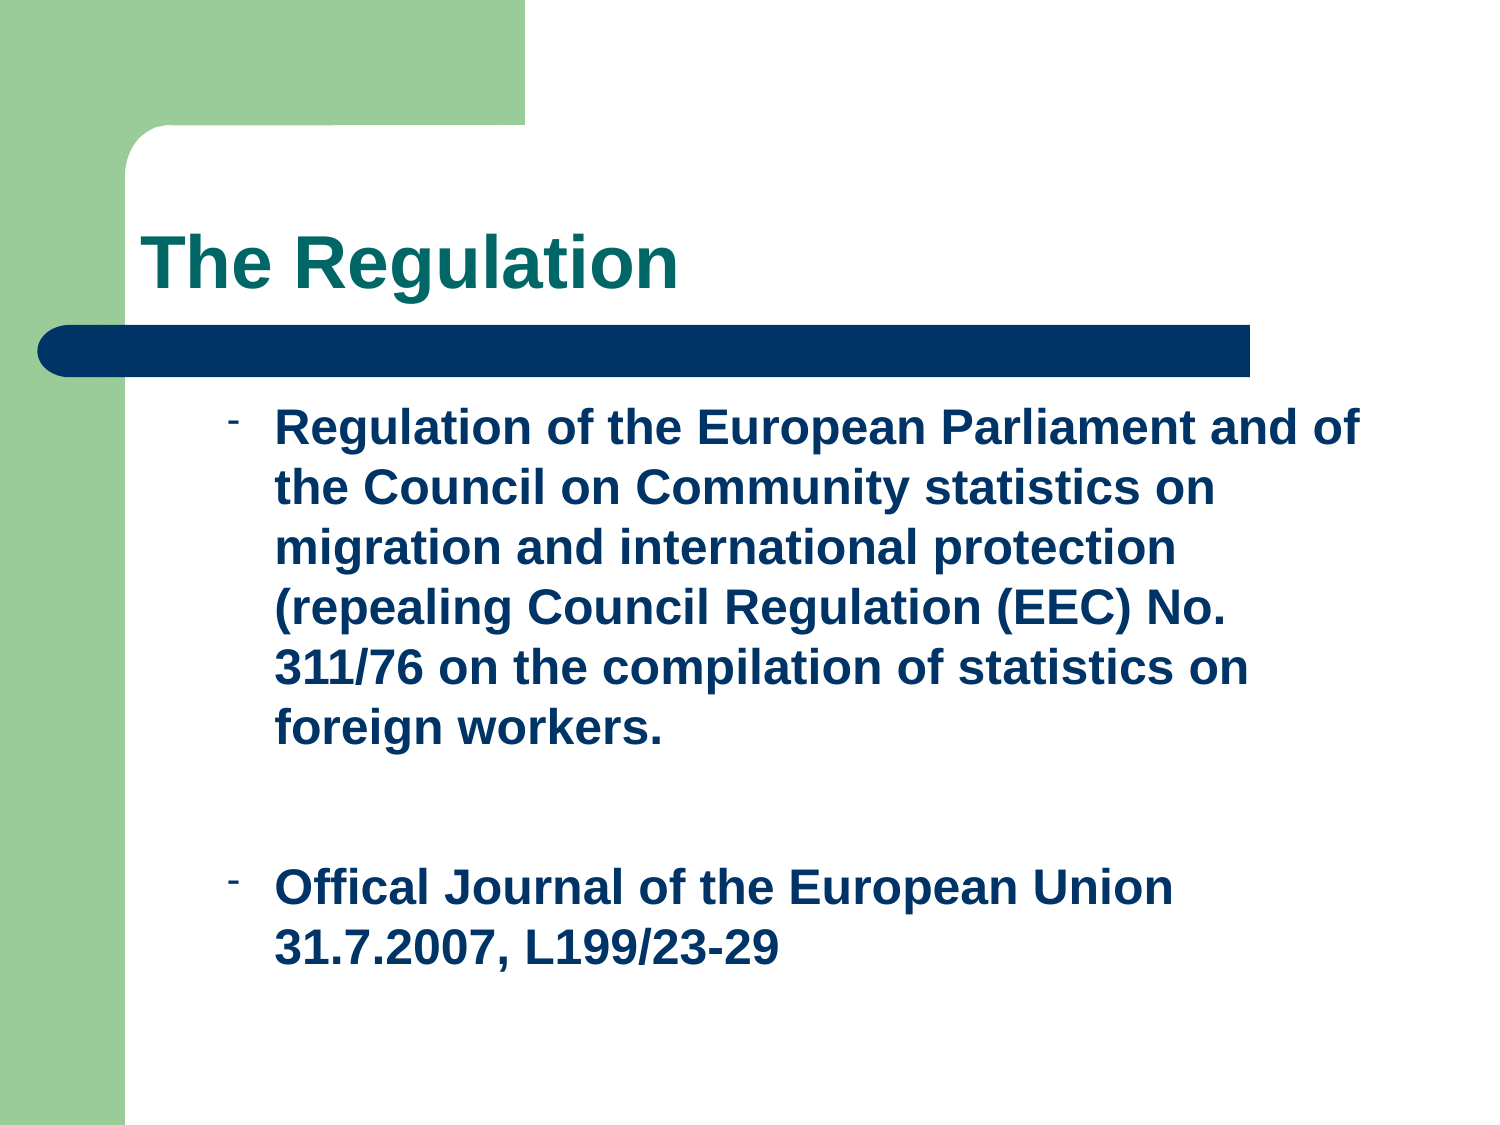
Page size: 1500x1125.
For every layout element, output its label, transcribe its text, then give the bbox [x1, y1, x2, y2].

list Regulation of the European Parliament and of the Council on Community statistics on migration and international protection (repealing Council Regulation (EEC) No. 311/76 on the compilation of statistics on foreign workers. Offical Journal of the European Union 31.7.2007, L199/23-29 [137, 387, 1400, 999]
title The Regulation [124, 124, 1426, 313]
